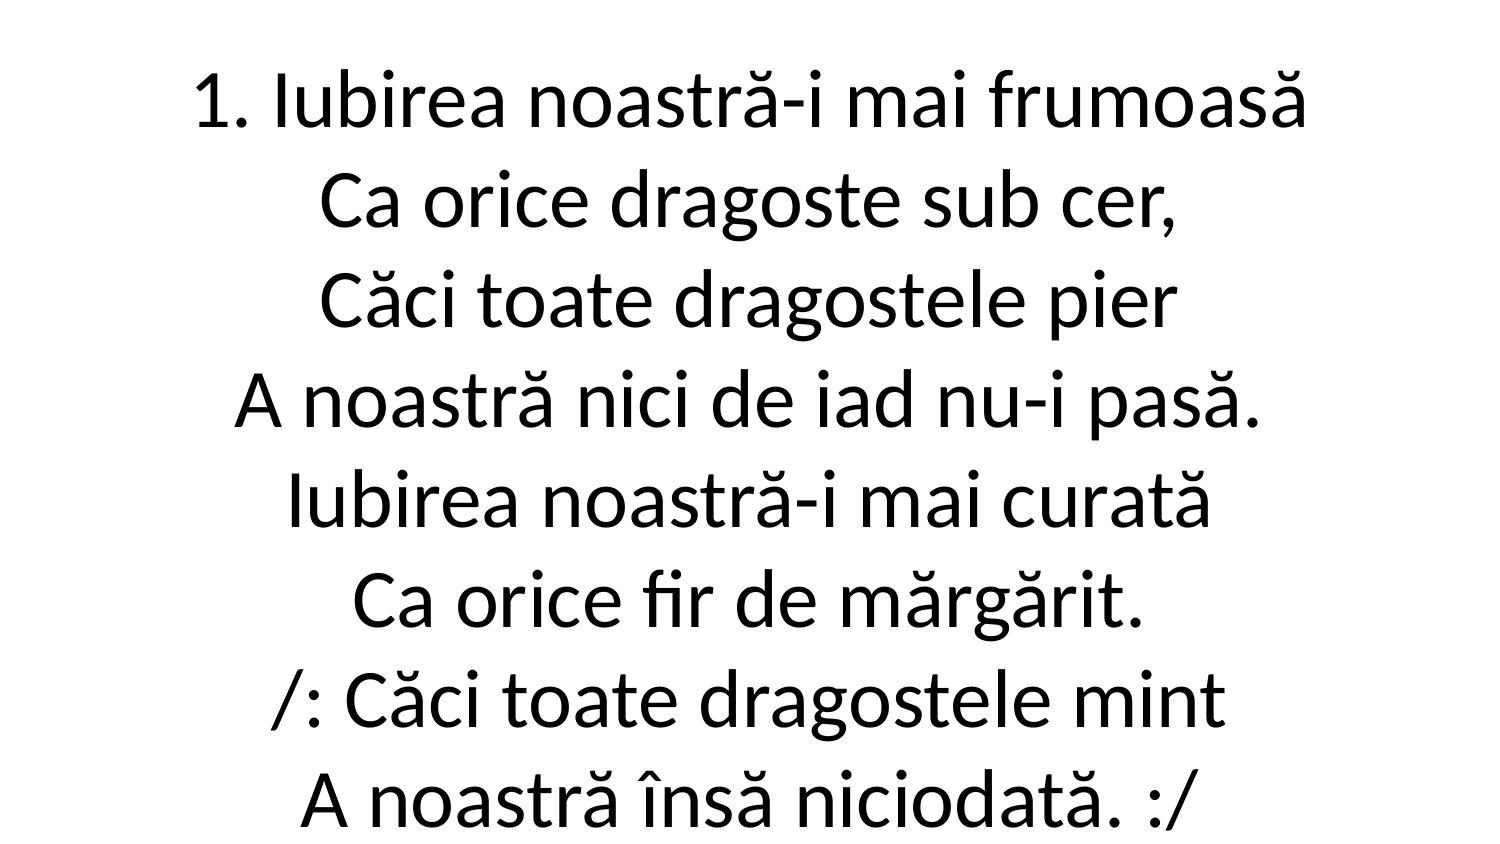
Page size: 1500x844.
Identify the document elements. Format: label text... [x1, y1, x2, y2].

text_box 1. Iubirea noastră-i mai frumoasă Ca orice dragoste sub cer, Căci toate dragostele pier A noastră nici de iad nu-i pasă. Iubirea noastră-i mai curată Ca orice fir de mărgărit. /: Căci toate dragostele mint A noastră însă niciodată. :/ [174, 0, 1326, 844]
